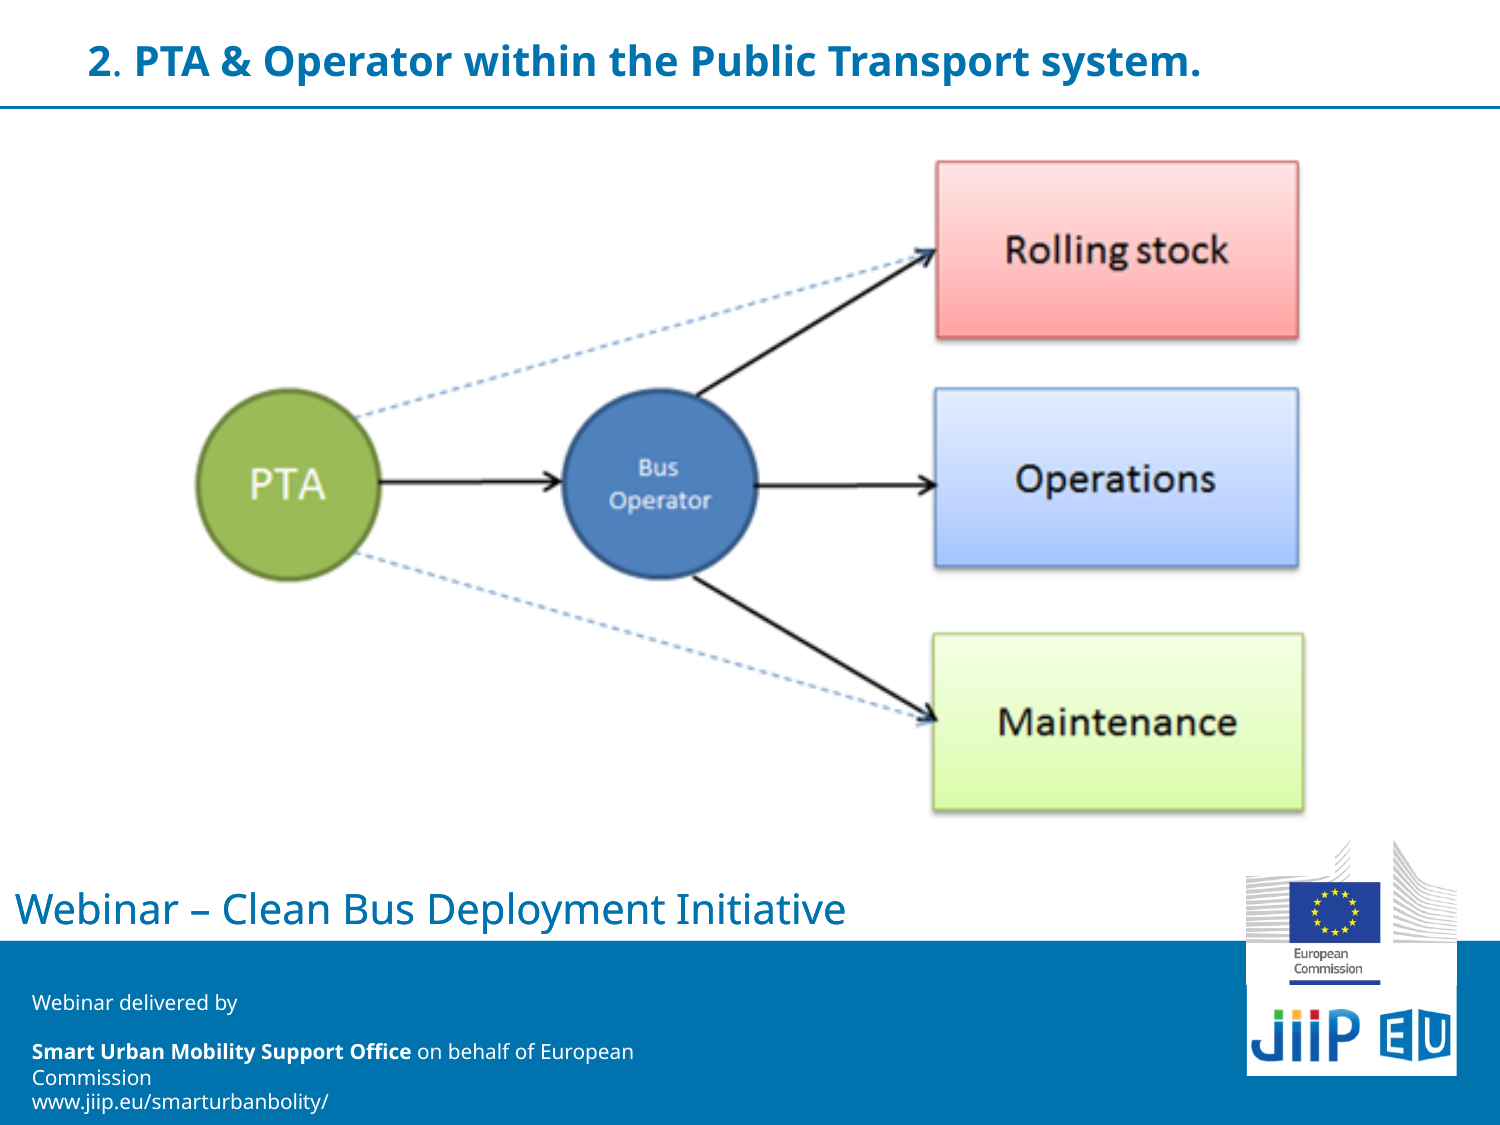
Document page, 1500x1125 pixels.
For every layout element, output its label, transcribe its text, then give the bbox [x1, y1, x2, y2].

picture [1369, 1009, 1455, 1063]
text_box 2. PTA & Operator within the Public Transport system. [72, 27, 1457, 93]
picture [129, 126, 1457, 985]
text_box [1246, 940, 1458, 1077]
text_box Webinar delivered by Smart Urban Mobility Support Office on behalf of European Commission www.jiip.eu/smarturbanbolity/ [17, 981, 750, 1122]
text_box Webinar – Clean Bus Deployment Initiative [0, 875, 918, 941]
text_box [0, 940, 1500, 1125]
picture [1251, 1009, 1360, 1063]
